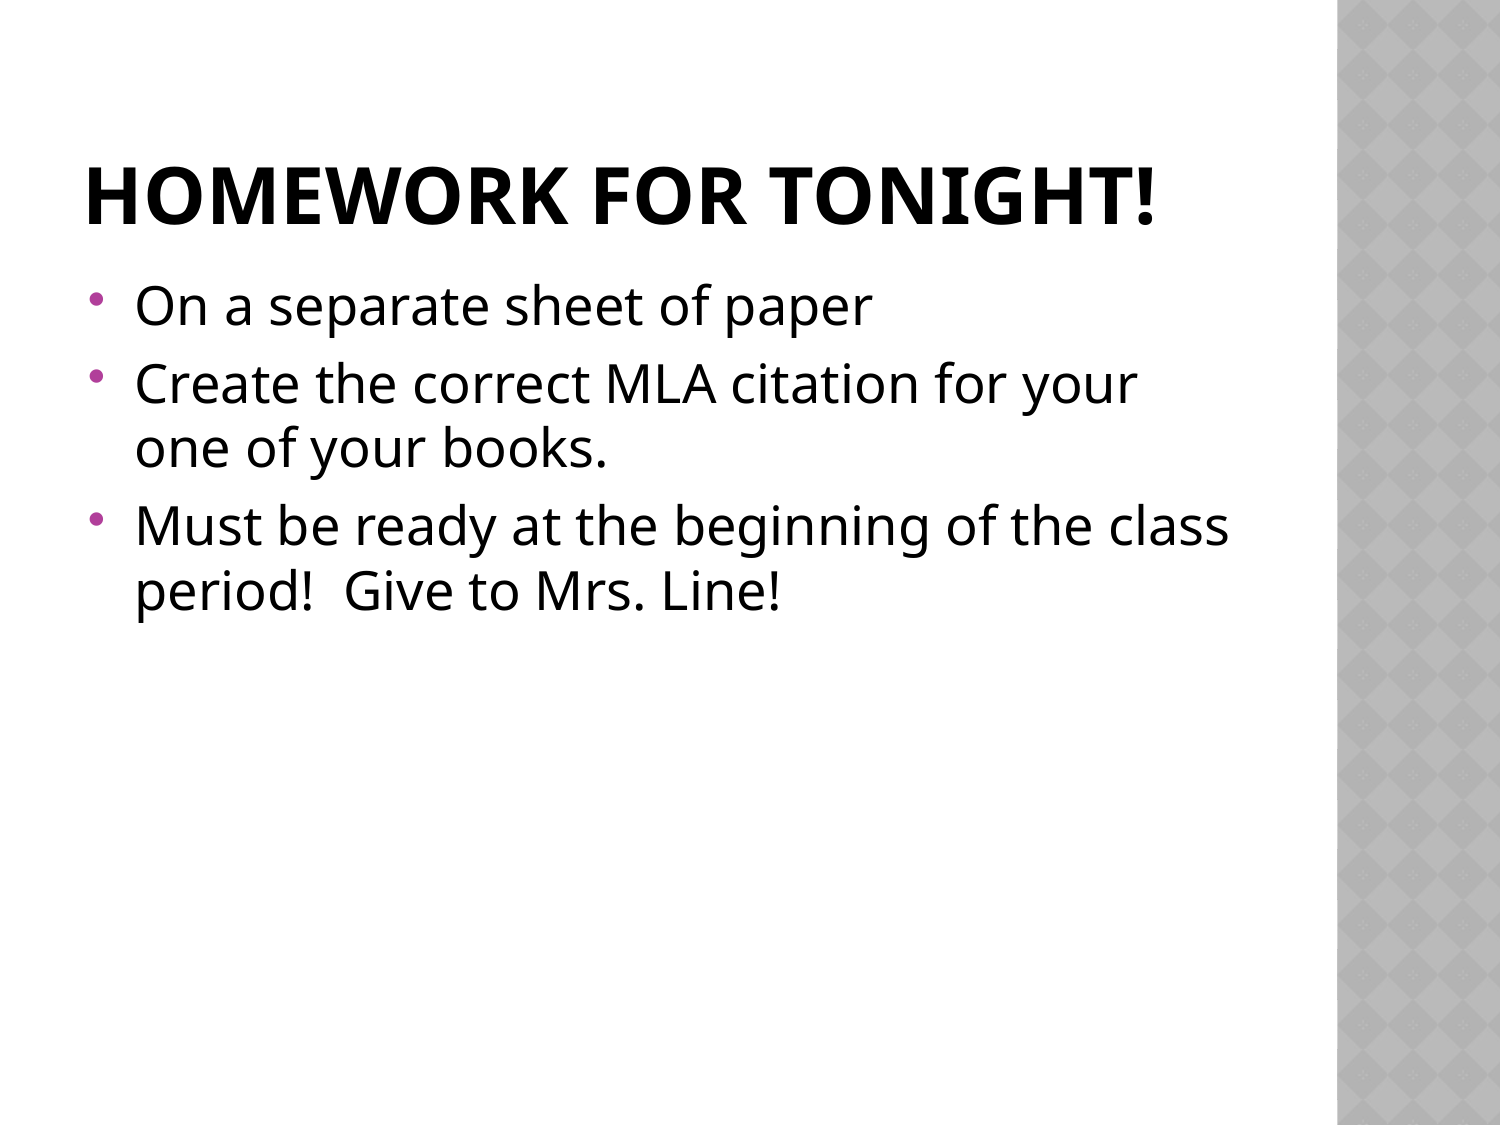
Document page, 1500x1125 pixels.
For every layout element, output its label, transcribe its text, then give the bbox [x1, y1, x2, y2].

title HOMEWORK For Tonight! [75, 52, 1263, 240]
list On a separate sheet of paper Create the correct MLA citation for your one of your books. Must be ready at the beginning of the class period! Give to Mrs. Line! [75, 264, 1263, 1059]
